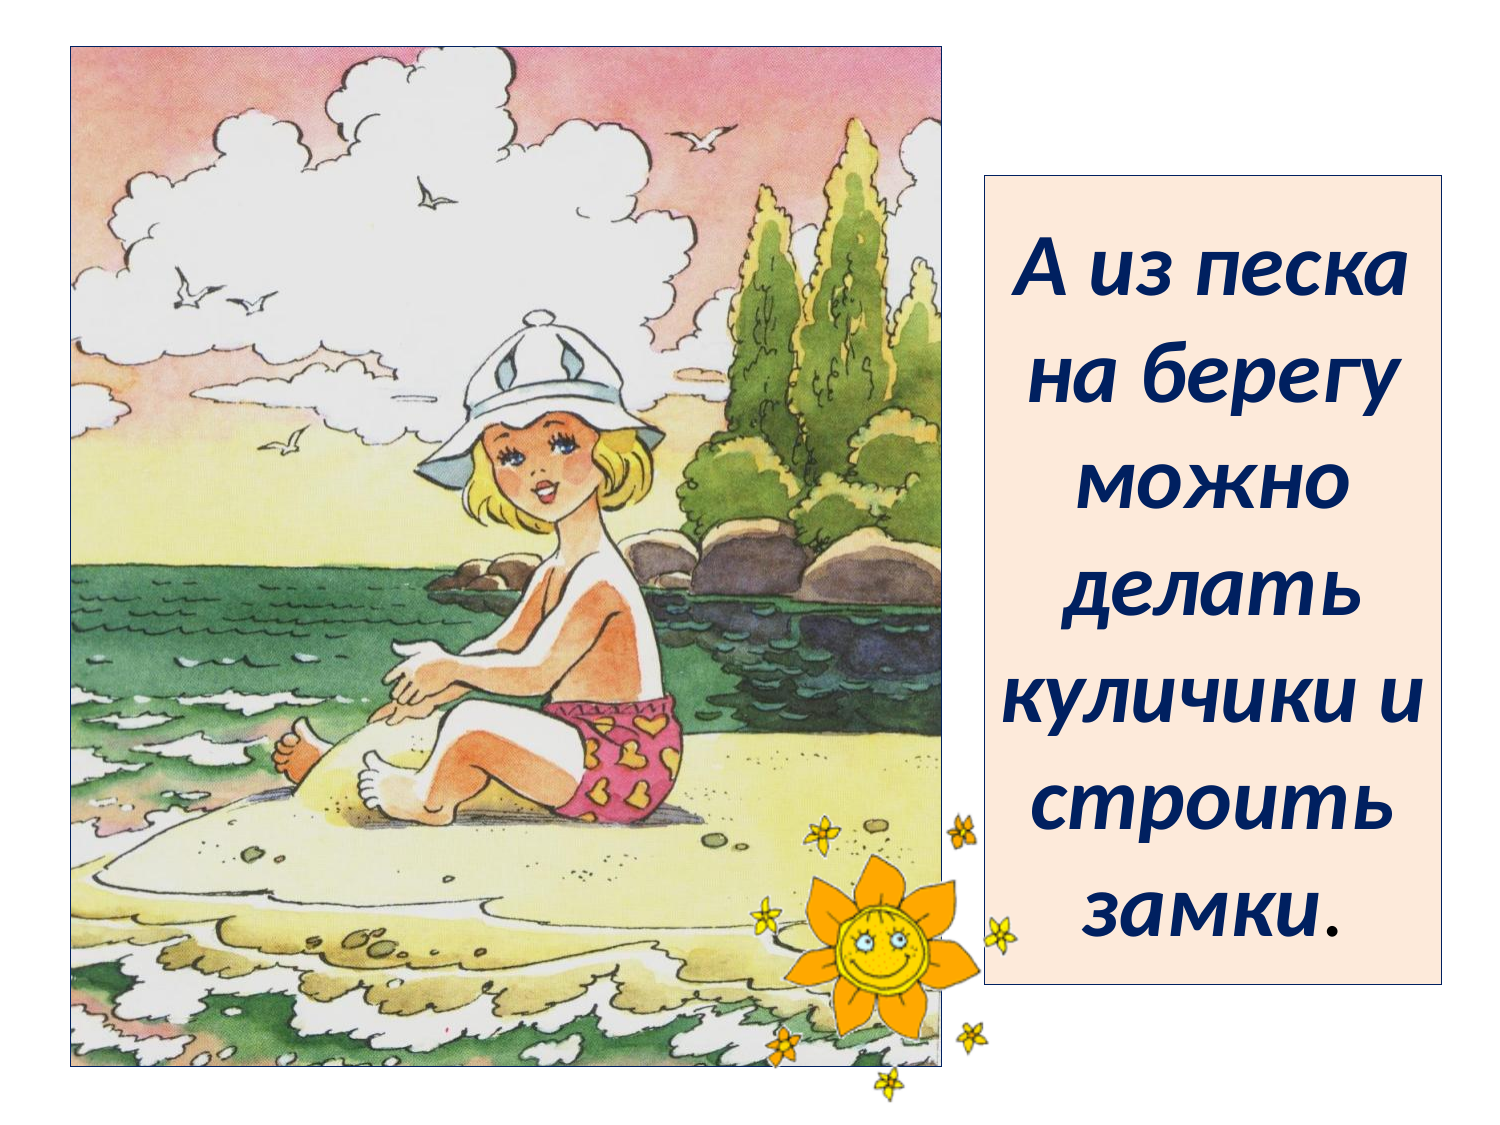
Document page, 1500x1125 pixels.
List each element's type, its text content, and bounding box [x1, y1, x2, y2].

picture [70, 46, 1046, 1125]
title А из песка на берегу можно делать куличики и строить замки. [984, 175, 1442, 985]
